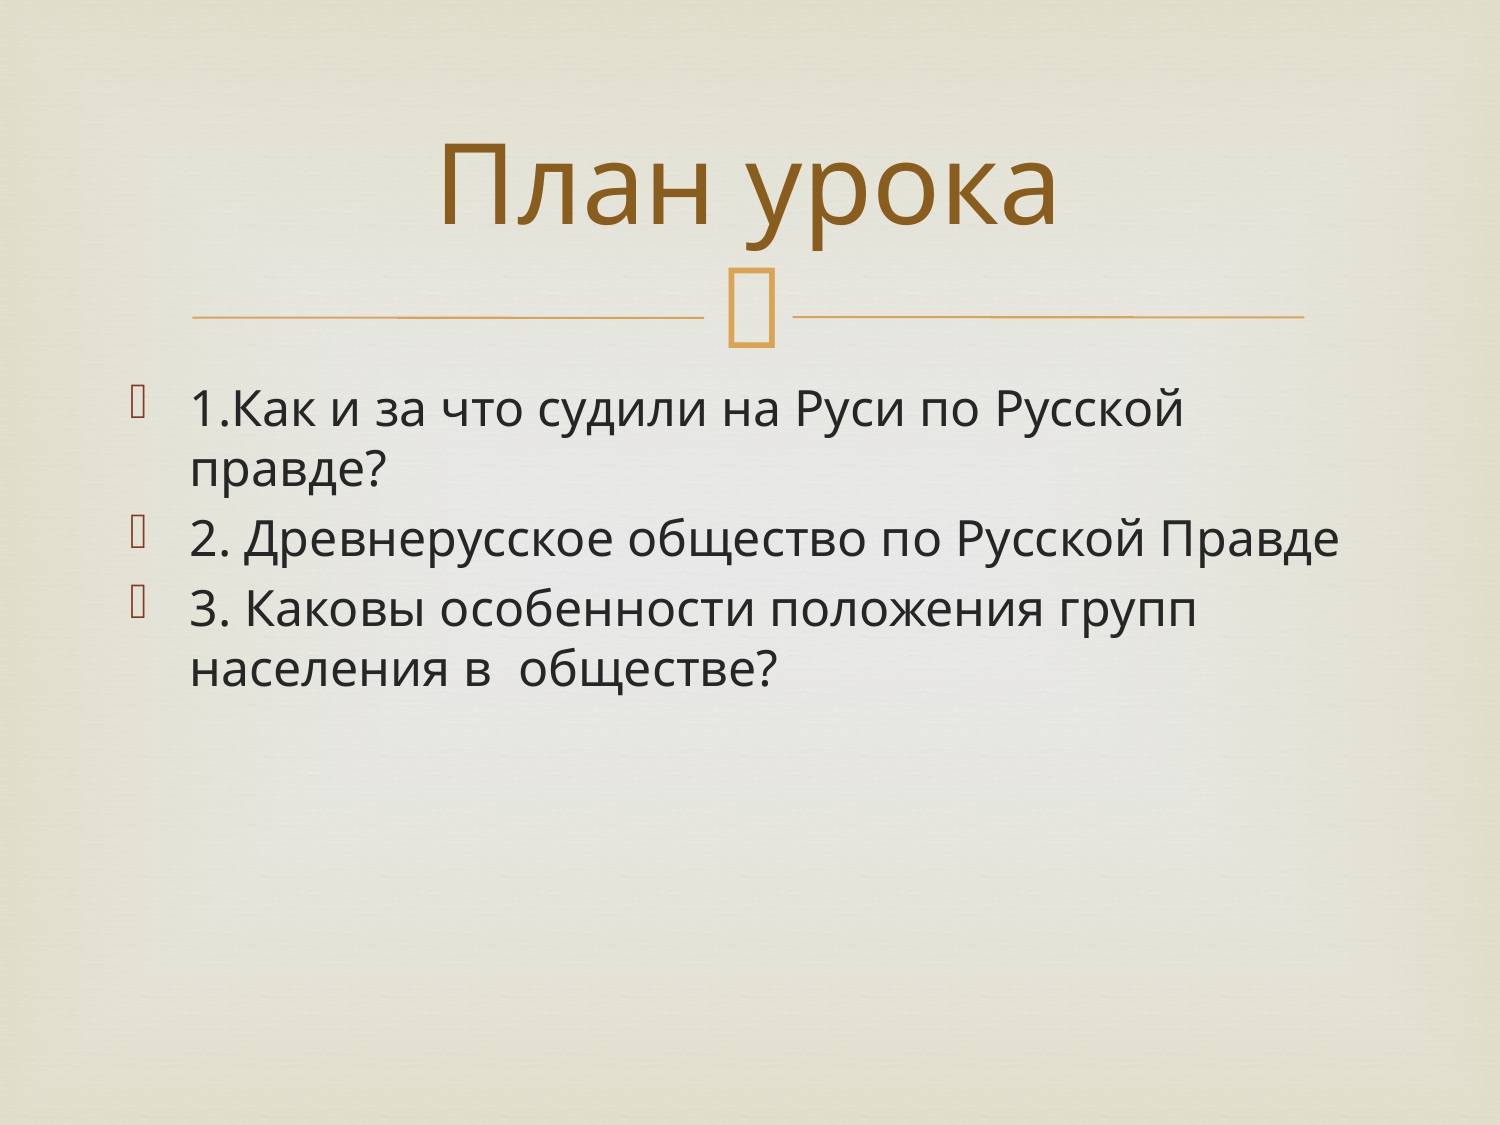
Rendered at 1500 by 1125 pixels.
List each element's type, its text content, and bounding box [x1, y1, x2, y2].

list 1.Как и за что судили на Руси по Русской правде? 2. Древнерусское общество по Русской Правде 3. Каковы особенности положения групп населения в обществе? [114, 368, 1386, 1005]
title План урока [112, 93, 1386, 267]
